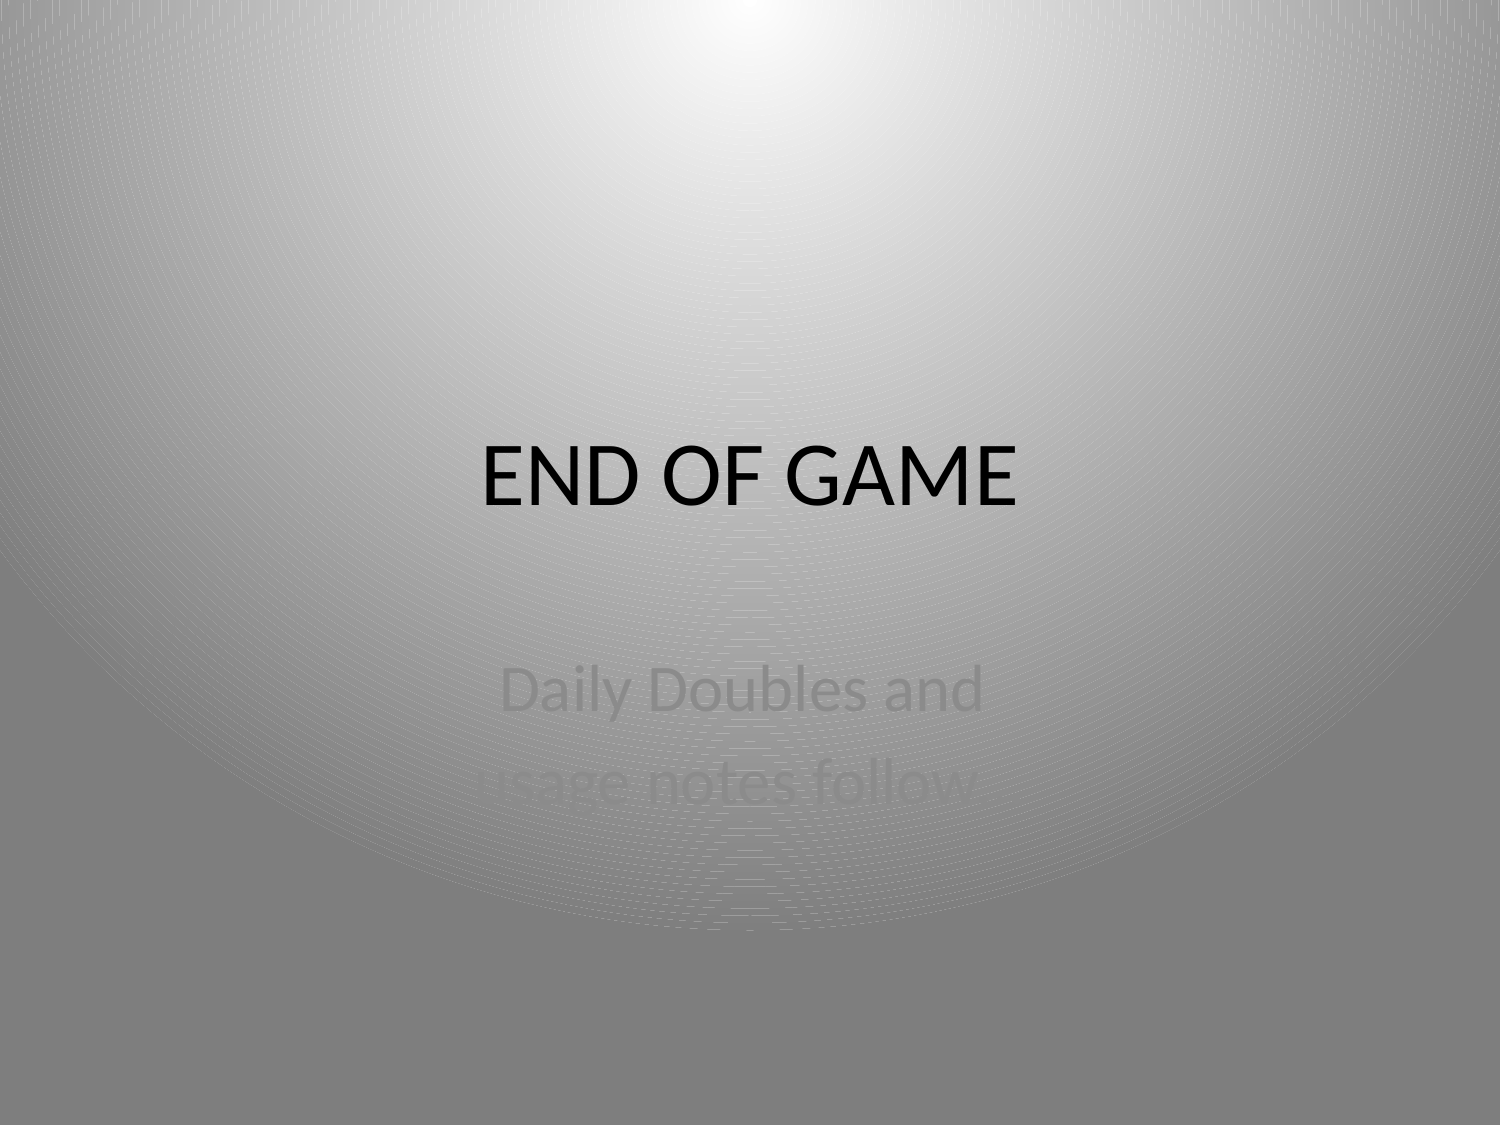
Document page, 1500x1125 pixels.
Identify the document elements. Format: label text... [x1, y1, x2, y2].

subtitle Daily Doubles and usage notes follow... [225, 637, 1275, 925]
title END OF GAME [112, 375, 1388, 563]
